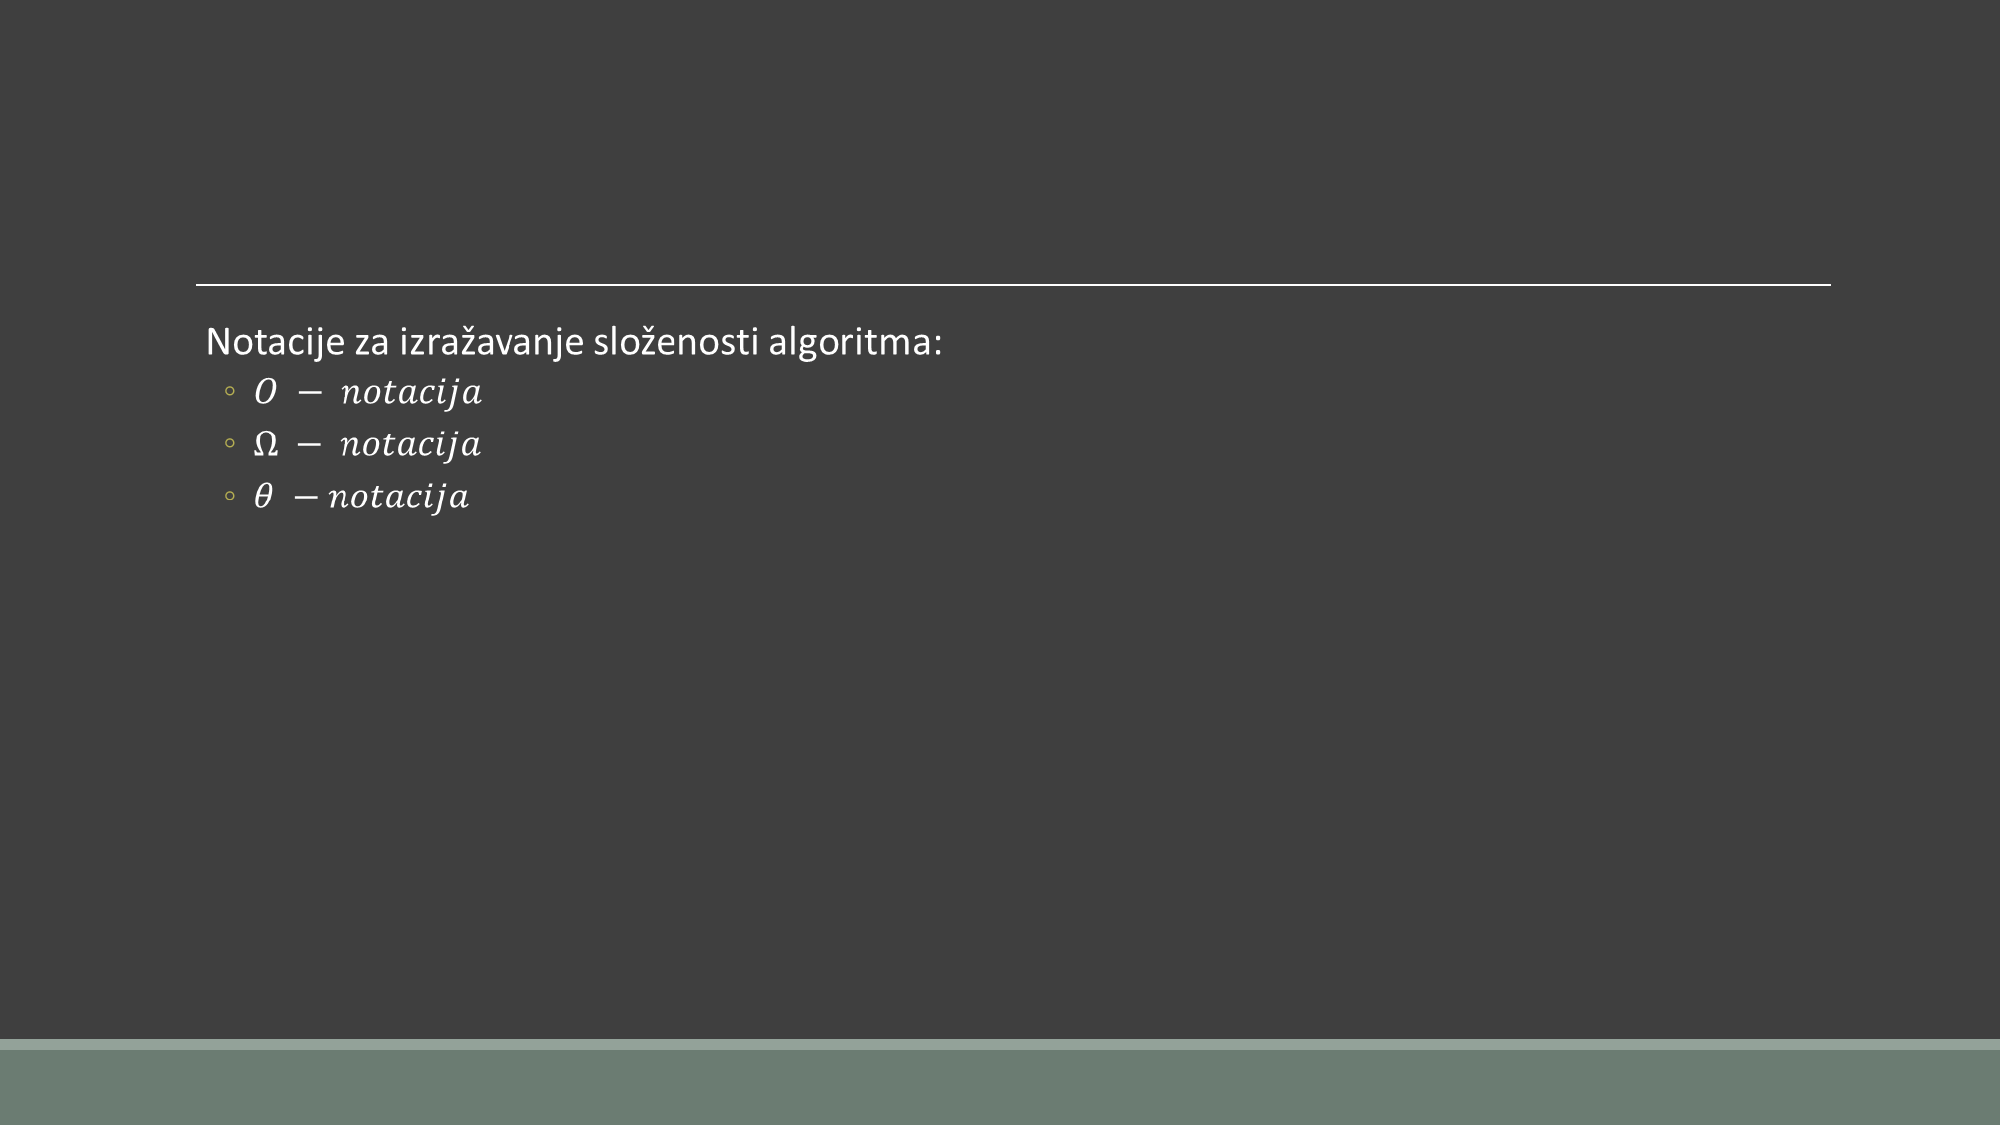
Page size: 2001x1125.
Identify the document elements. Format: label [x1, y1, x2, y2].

list [180, 302, 1830, 963]
